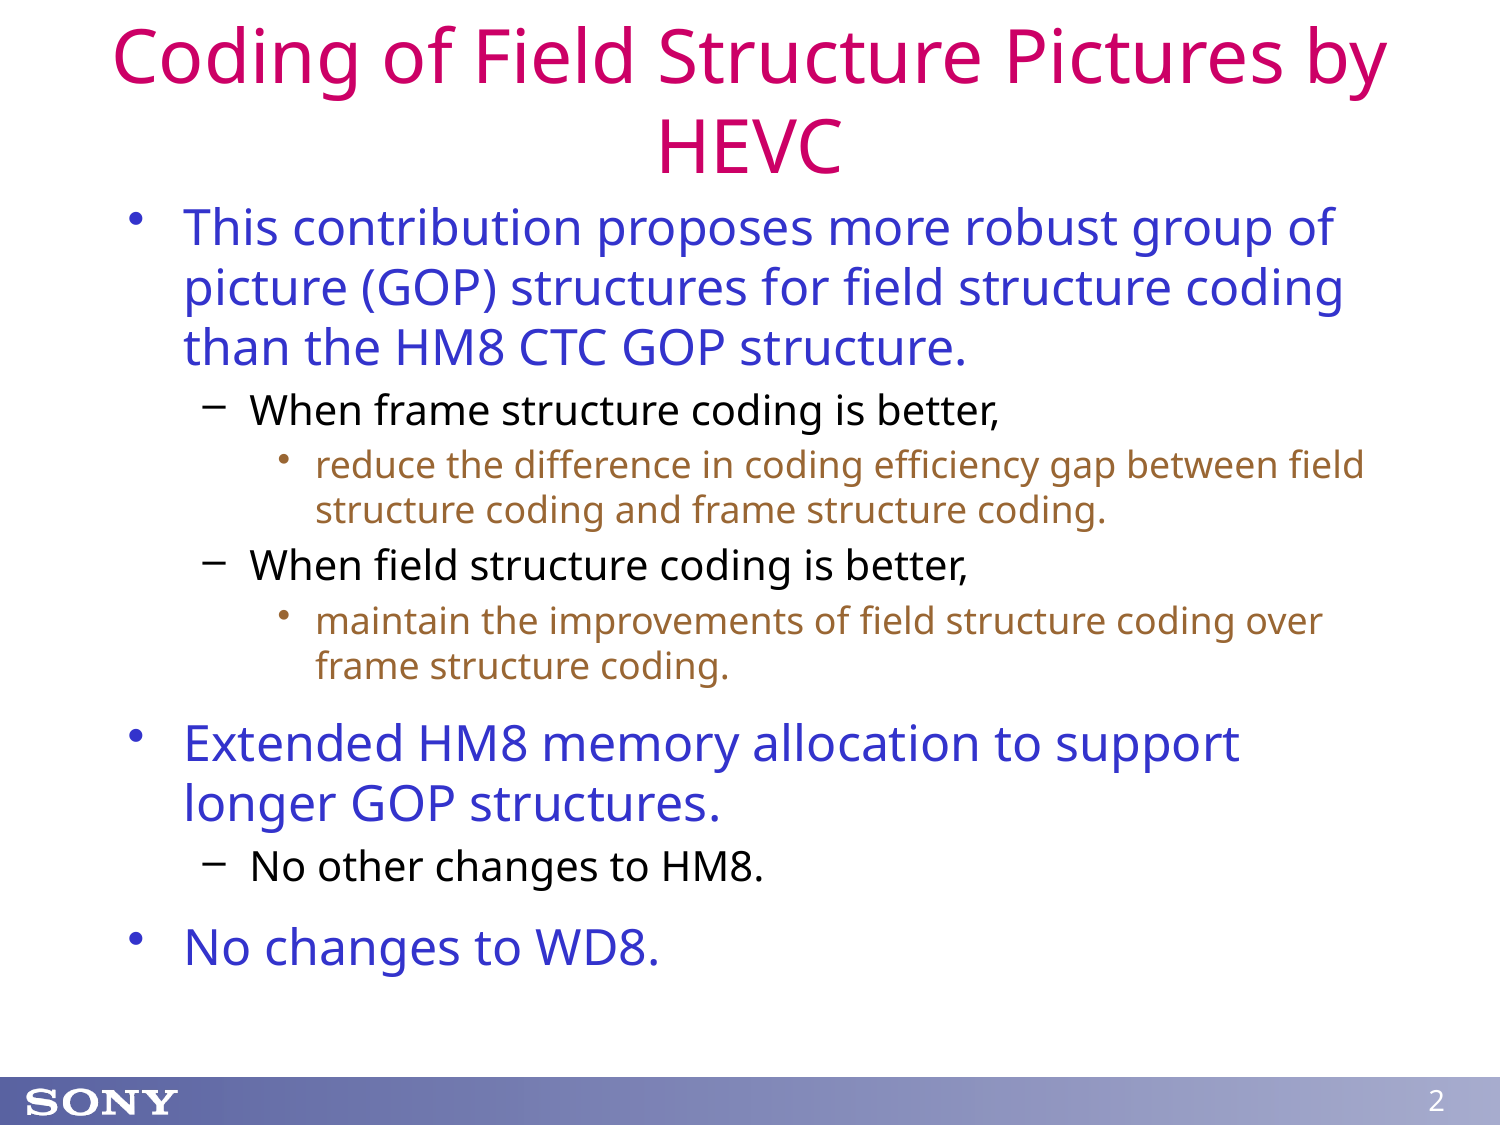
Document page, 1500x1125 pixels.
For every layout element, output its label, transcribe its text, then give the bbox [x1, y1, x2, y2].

title Coding of Field Structure Pictures by HEVC [0, 45, 1500, 152]
list This contribution proposes more robust group of picture (GOP) structures for field structure coding than the HM8 CTC GOP structure. When frame structure coding is better, reduce the difference in coding efficiency gap between field structure coding and frame structure coding. When field structure coding is better, maintain the improvements of field structure coding over frame structure coding. Extended HM8 memory allocation to support longer GOP structures. No other changes to HM8. No changes to WD8. [112, 187, 1407, 1051]
slide_number 2 [1147, 1074, 1461, 1125]
picture [26, 1088, 178, 1116]
